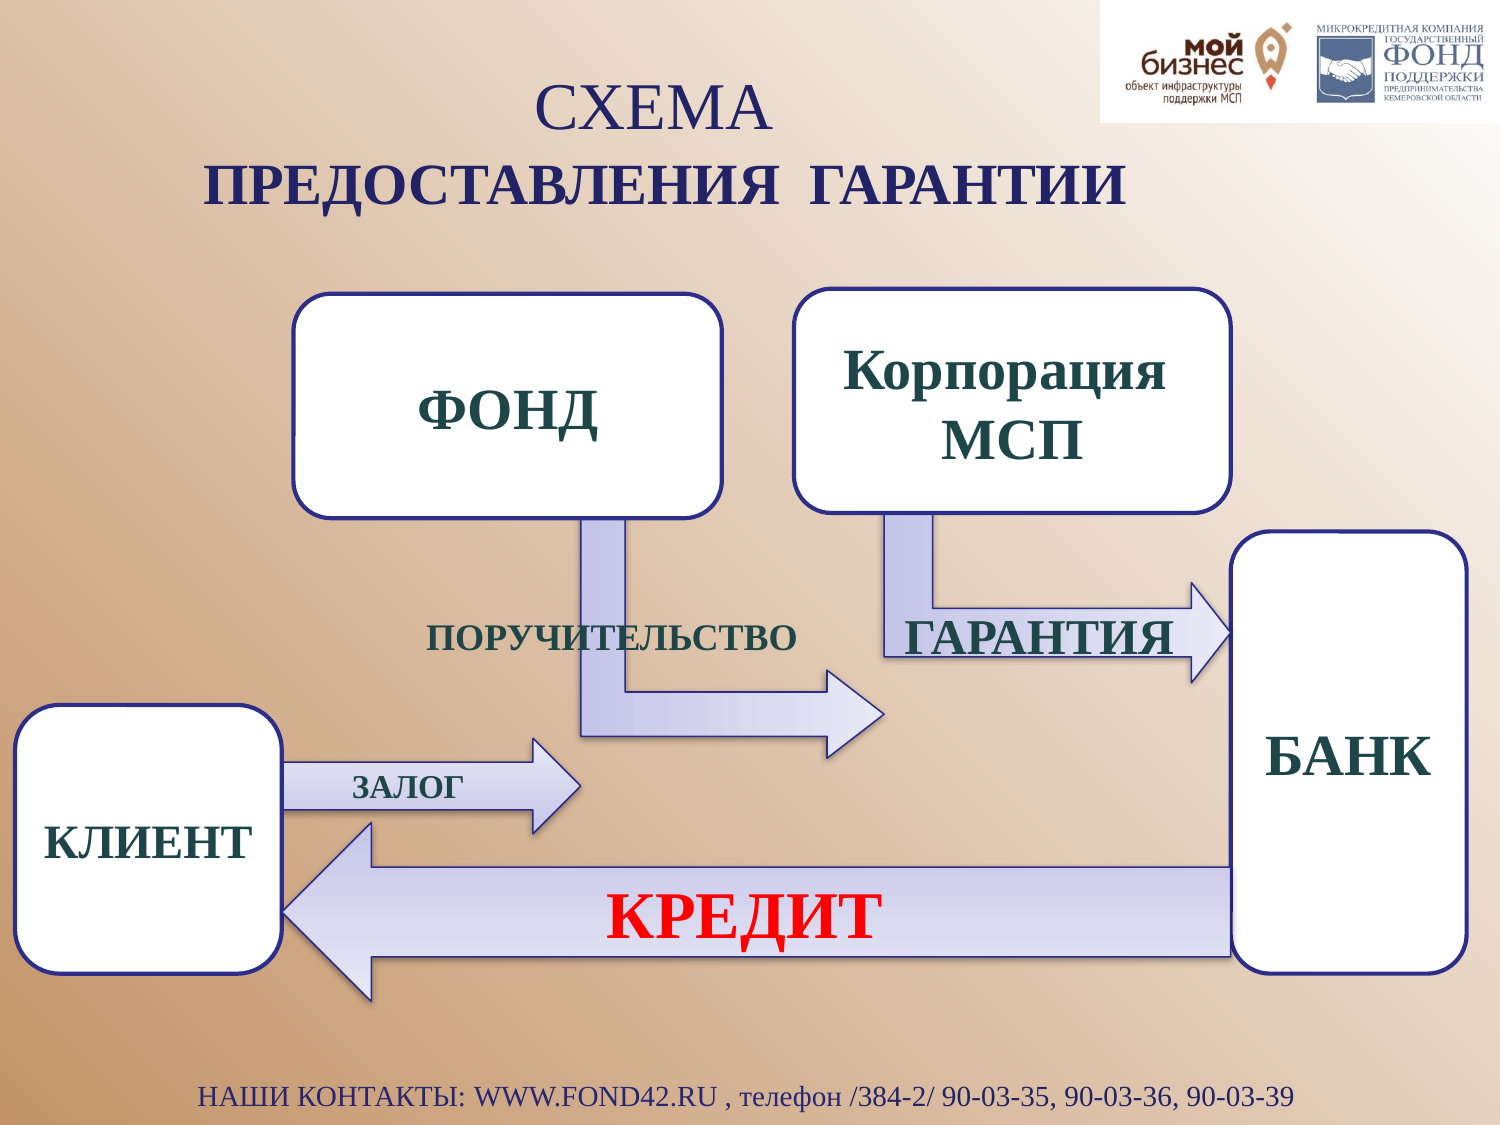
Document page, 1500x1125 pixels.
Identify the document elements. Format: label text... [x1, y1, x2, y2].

text_box ЗАЛОГ [337, 758, 486, 813]
title СХЕМА ПРЕДОСТАВЛЕНИЯ ГАРАНТИИ [7, 37, 1323, 226]
text_box ГАРАНТИЯ [889, 597, 1195, 673]
text_box [579, 666, 885, 759]
text_box ПОРУЧИТЕЛЬСТВО [411, 605, 824, 666]
text_box [579, 521, 626, 605]
text_box ФОНД [291, 291, 724, 521]
text_box [1190, 581, 1232, 684]
text_box [486, 737, 582, 835]
text_box КЛИЕНТ [12, 702, 284, 976]
picture [1099, 0, 1500, 124]
text_box [928, 866, 1232, 958]
footer НАШИ КОНТАКТЫ: WWW.FOND42.RU , телефон /384-2/ 90-03-35, 90-03-36, 90-03-39 [0, 1069, 1500, 1124]
text_box КРЕДИТ [592, 863, 928, 959]
text_box БАНК [1228, 529, 1469, 976]
text_box [883, 516, 934, 658]
text_box [284, 761, 337, 811]
text_box Корпорация МСП [791, 286, 1233, 516]
text_box [281, 821, 592, 1003]
